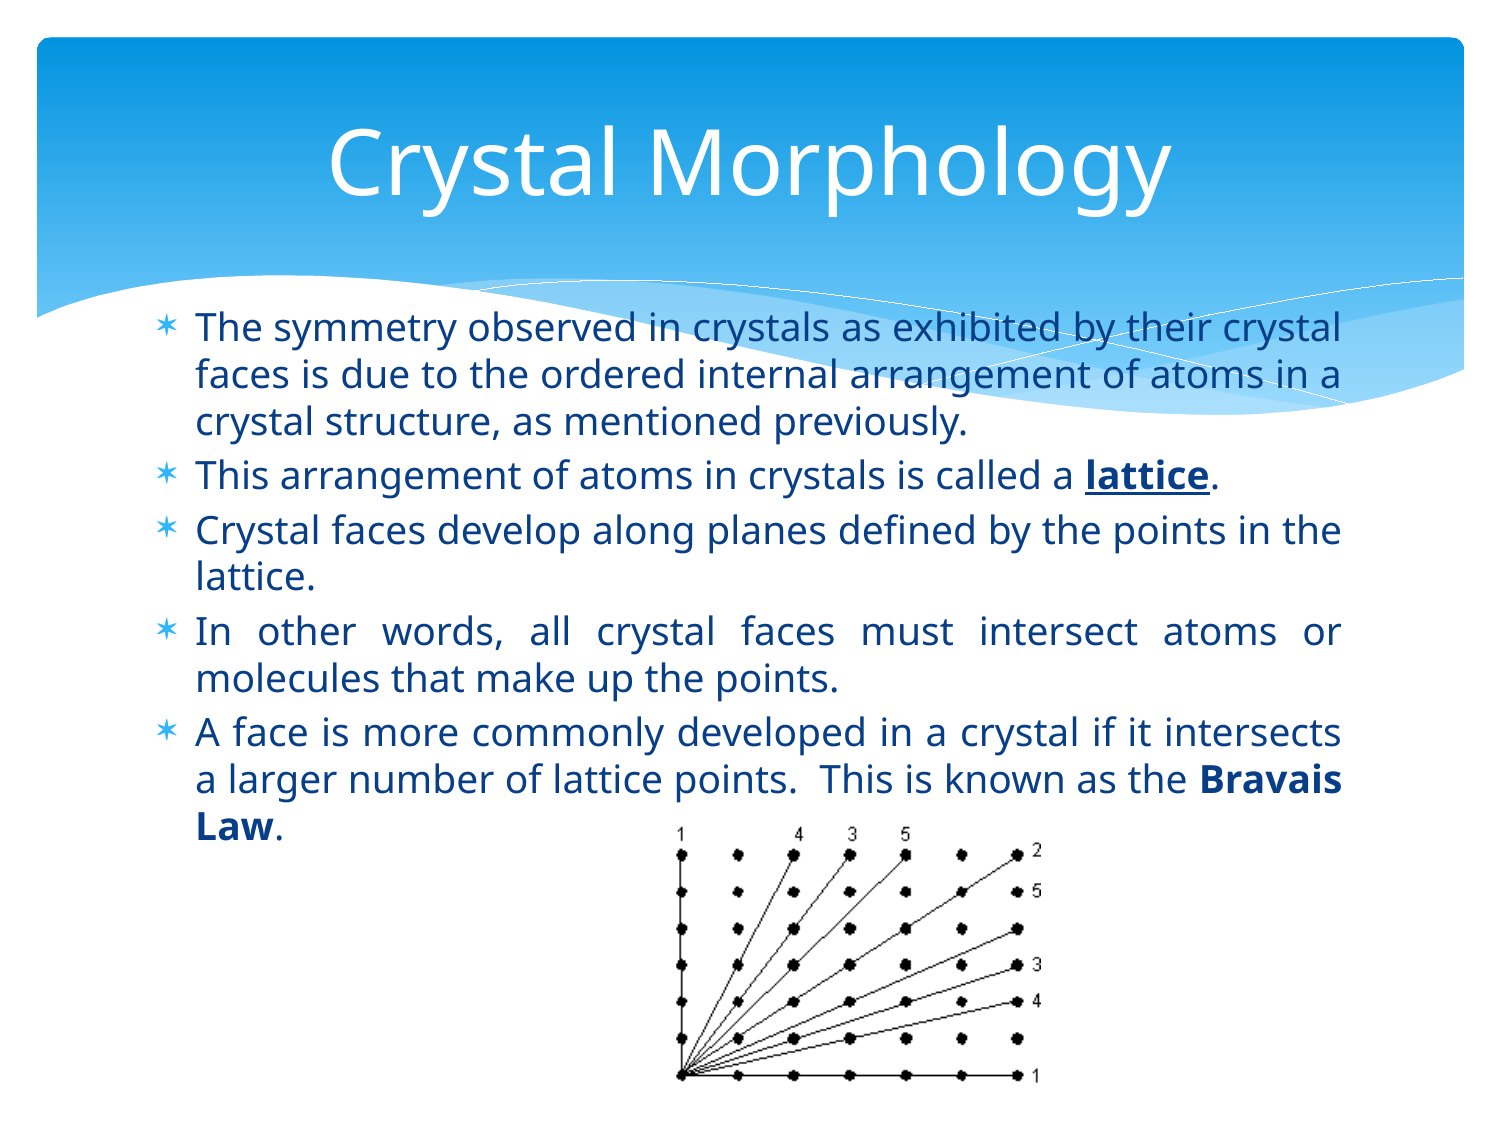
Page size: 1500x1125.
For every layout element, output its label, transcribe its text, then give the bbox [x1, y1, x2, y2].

title Crystal Morphology [75, 55, 1425, 261]
picture [674, 824, 1041, 1087]
list The symmetry observed in crystals as exhibited by their crystal faces is due to the ordered internal arrangement of atoms in a crystal structure, as mentioned previously. This arrangement of atoms in crystals is called a lattice. Crystal faces develop along planes defined by the points in the lattice. In other words, all crystal faces must intersect atoms or molecules that make up the points. A face is more commonly developed in a crystal if it intersects a larger number of lattice points. This is known as the Bravais Law. [142, 295, 1358, 862]
